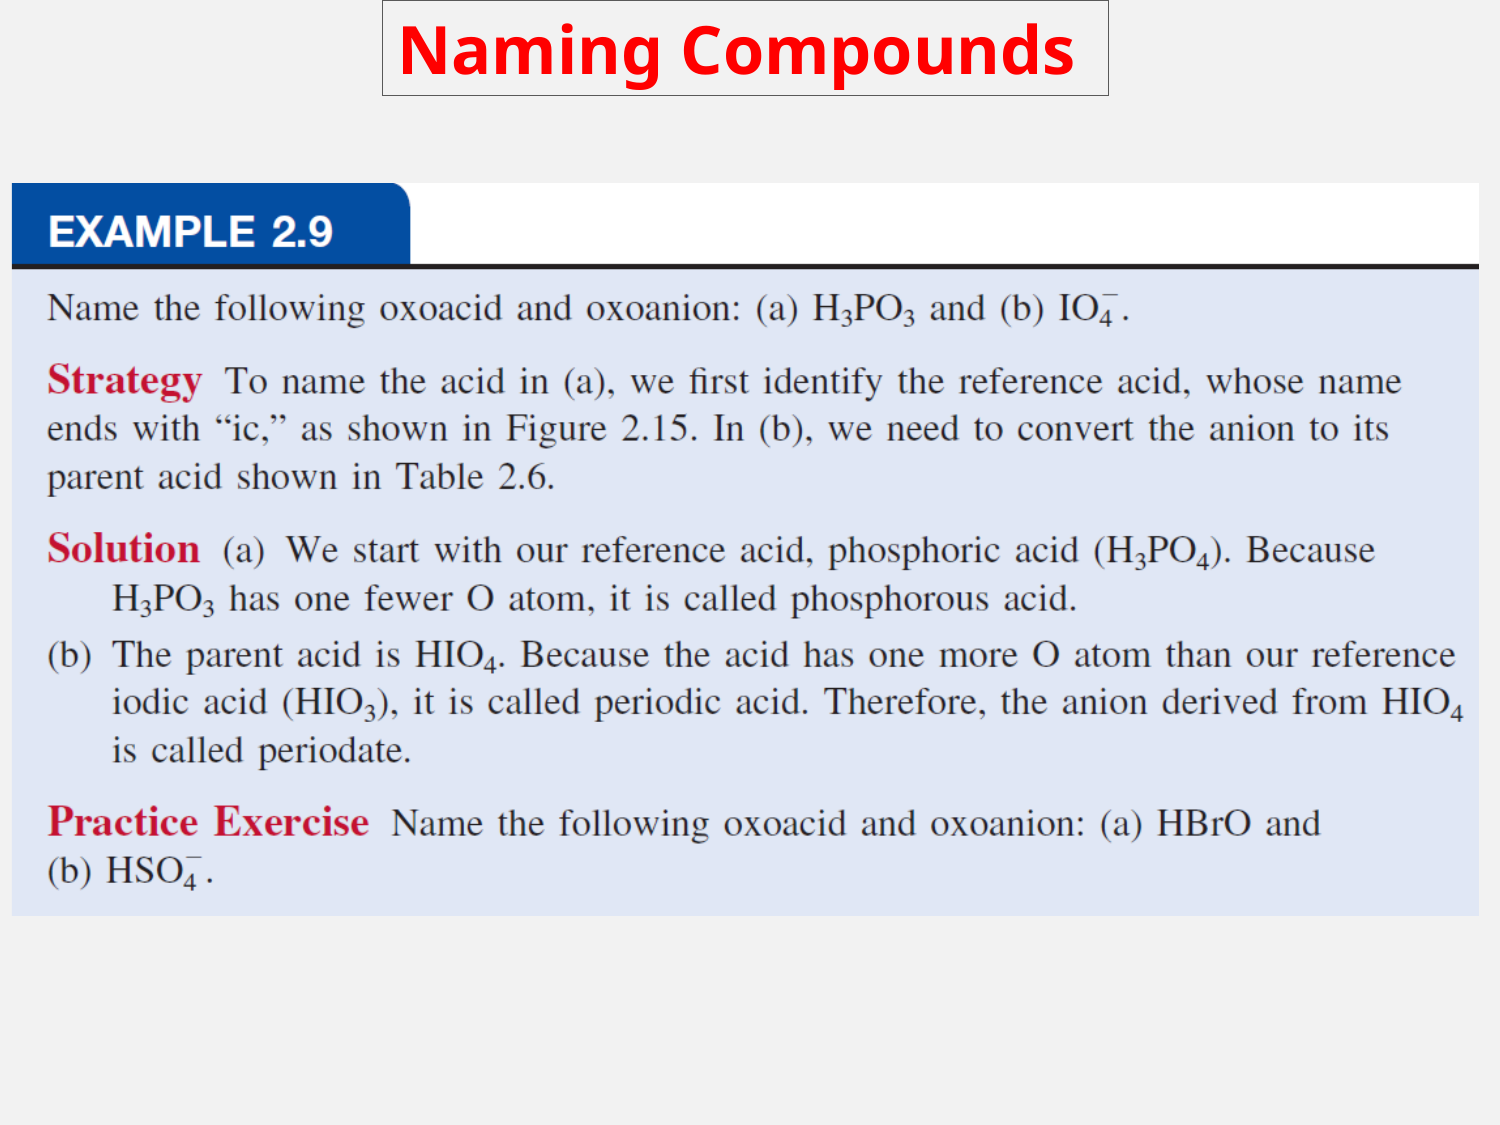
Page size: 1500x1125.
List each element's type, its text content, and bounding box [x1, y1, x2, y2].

text_box Naming Compounds [382, 0, 1109, 96]
picture [11, 183, 1479, 916]
